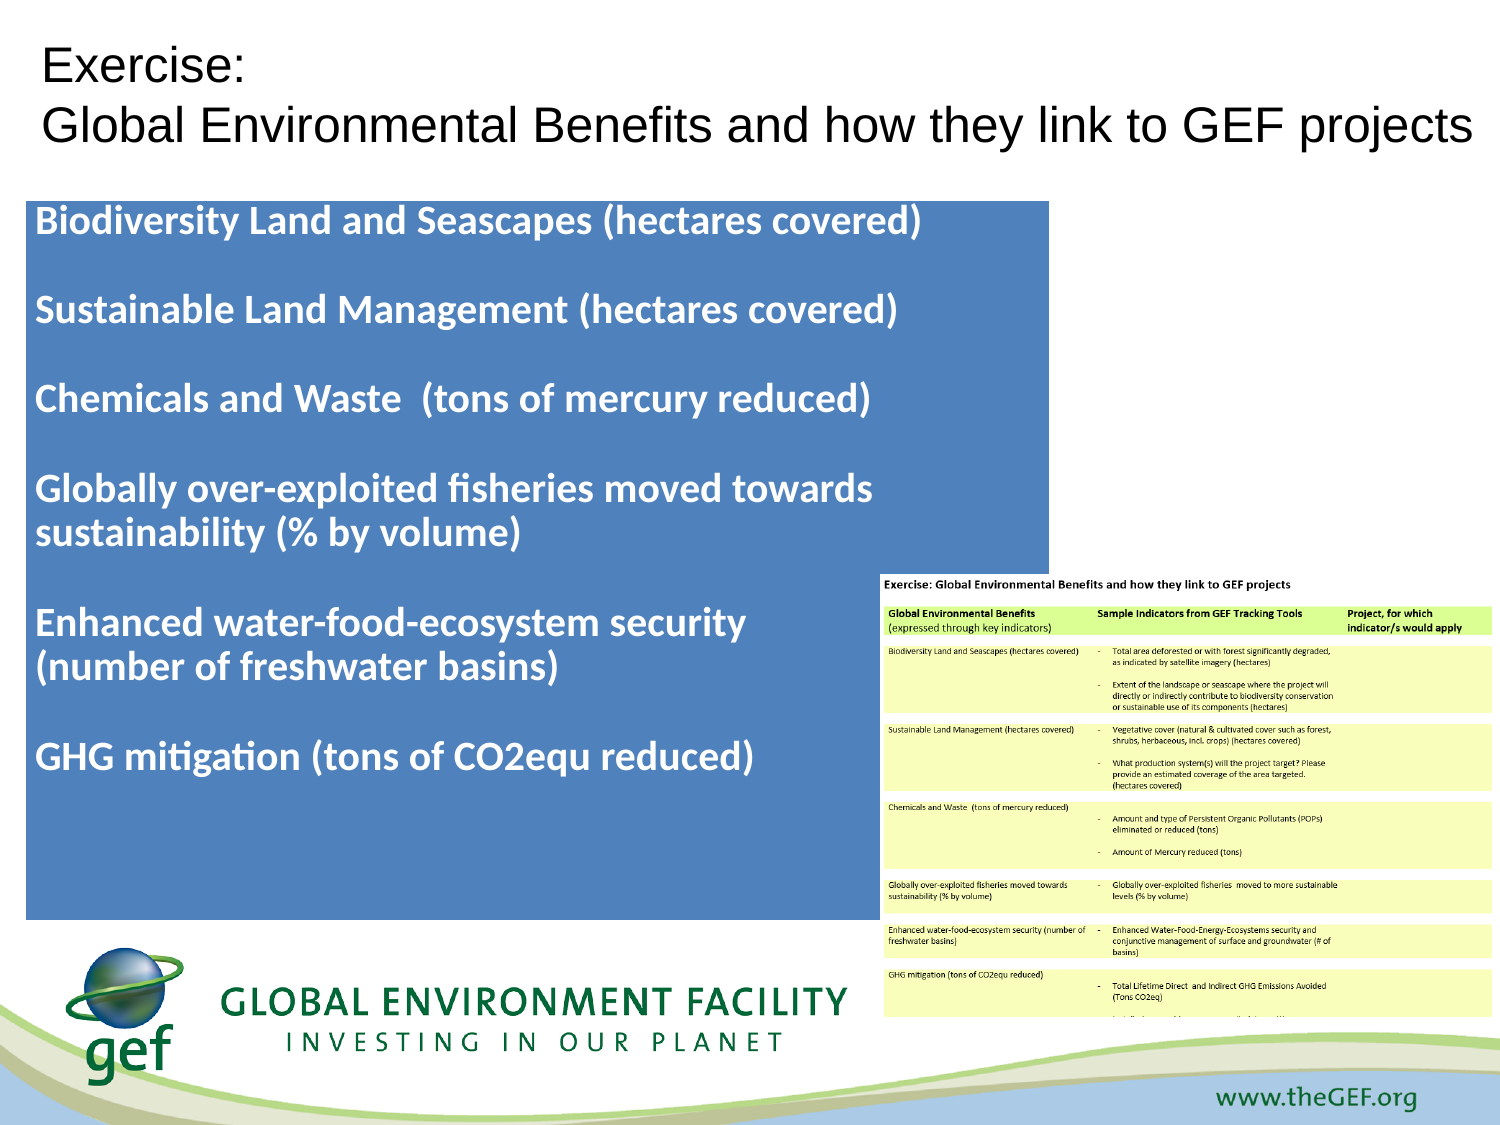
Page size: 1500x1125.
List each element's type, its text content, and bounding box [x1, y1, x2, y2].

table_header Biodiversity Land and Seascapes (hectares covered) Sustainable Land Management (hectares covered) Chemicals and Waste (tons of mercury reduced) Globally over-exploited fisheries moved towards sustainability (% by volume) Enhanced water-food-ecosystem security (number of freshwater basins) GHG mitigation (tons of CO2equ reduced) [26, 201, 1049, 920]
text_box Exercise: Global Environmental Benefits and how they link to GEF projects [26, 24, 1490, 160]
picture [0, 574, 1500, 1125]
